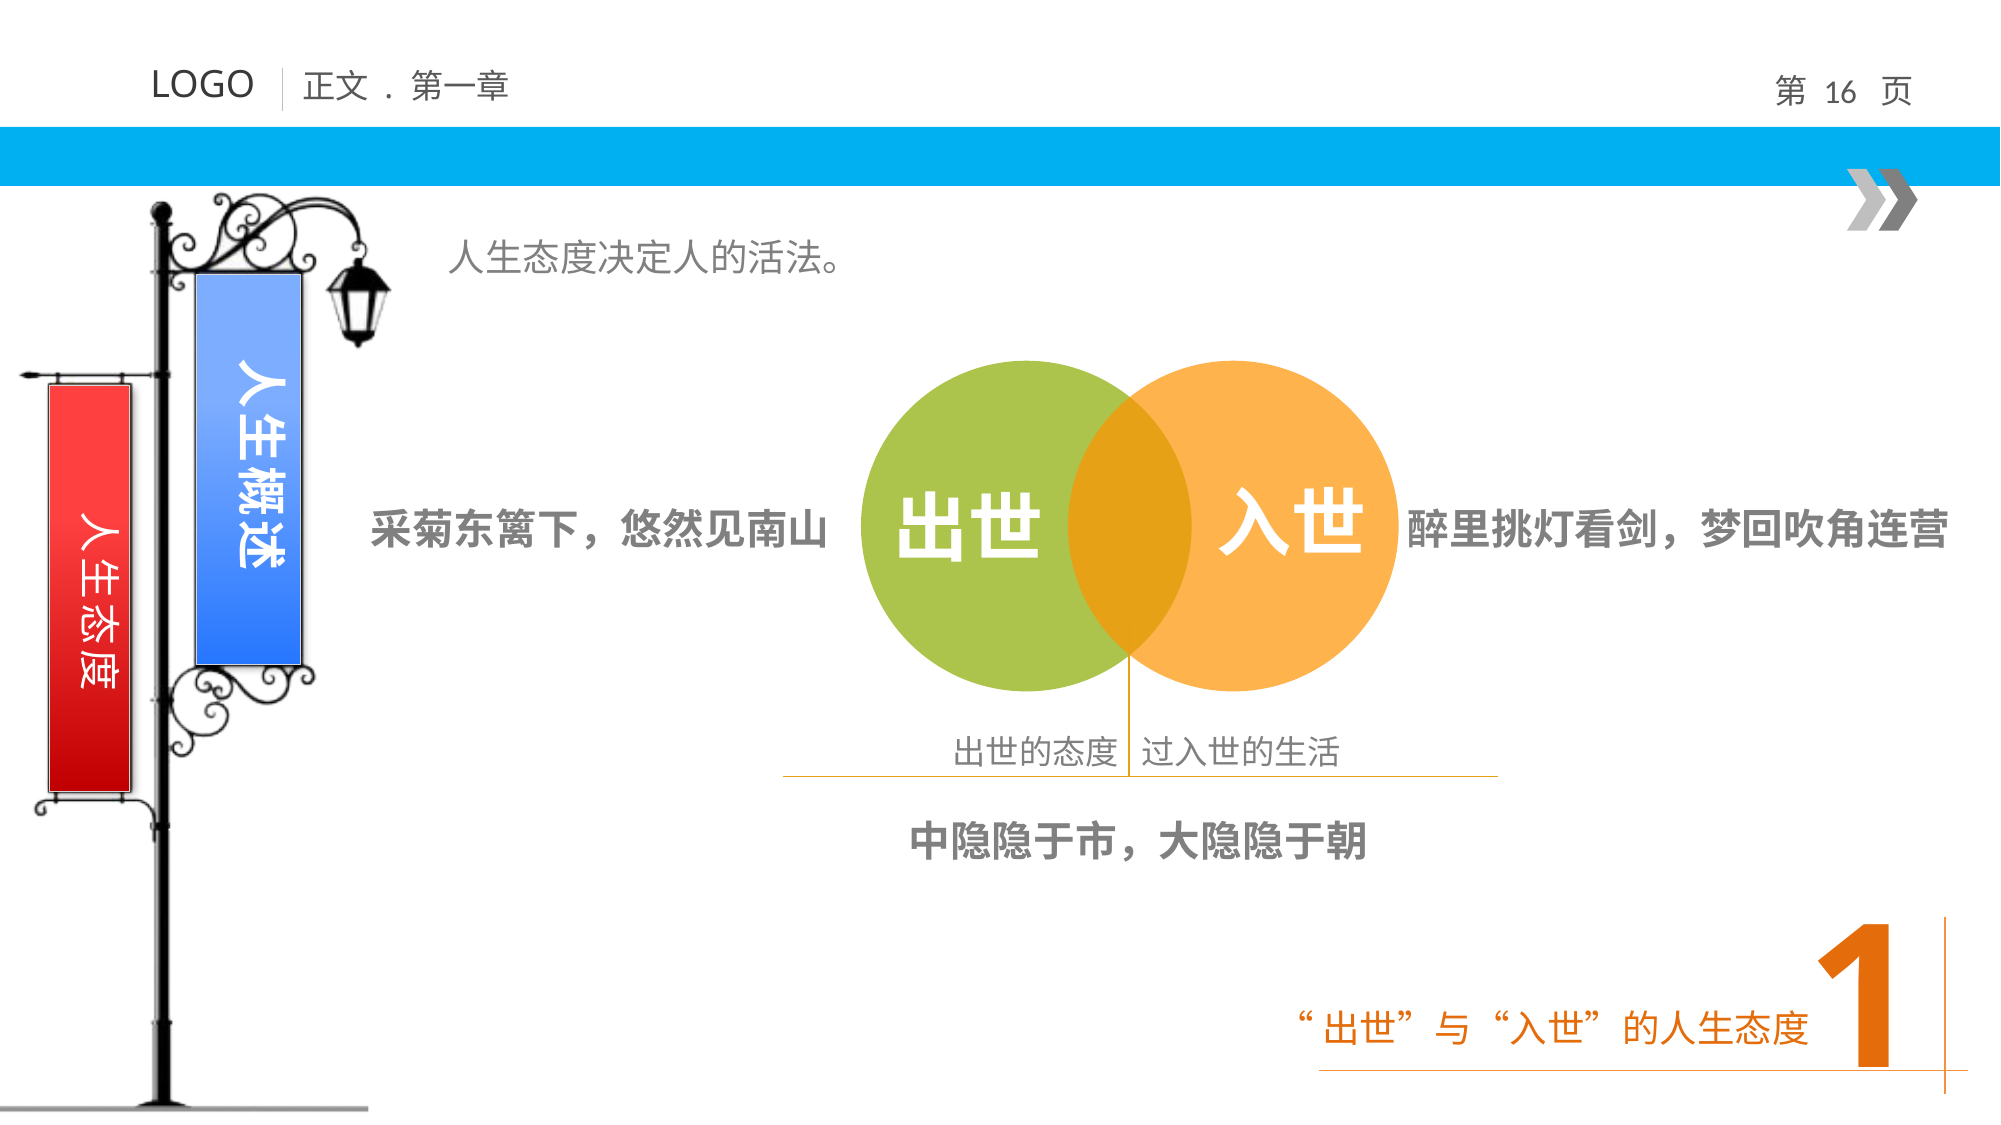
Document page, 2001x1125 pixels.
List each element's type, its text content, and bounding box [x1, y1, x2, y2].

text_box 出世的态度 过入世的生活 [1130, 705, 1394, 776]
text_box 出世 [878, 473, 1059, 578]
picture [0, 187, 413, 1125]
text_box 醉里挑灯看剑，梦回吹角连营 [1393, 486, 1969, 560]
text_box 人生态度 [52, 404, 134, 799]
text_box 人生态度决定人的活法。 [432, 213, 1736, 287]
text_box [1141, 860, 1969, 1118]
text_box [1067, 360, 1396, 692]
text_box [860, 360, 1129, 692]
text_box 出世的态度 过入世的生活 [900, 705, 1129, 776]
text_box 中隐隐于市，大隐隐于朝 [877, 798, 1399, 872]
text_box 采菊东篱下，悠然见南山 [343, 486, 845, 560]
text_box 入世 [1201, 468, 1381, 573]
